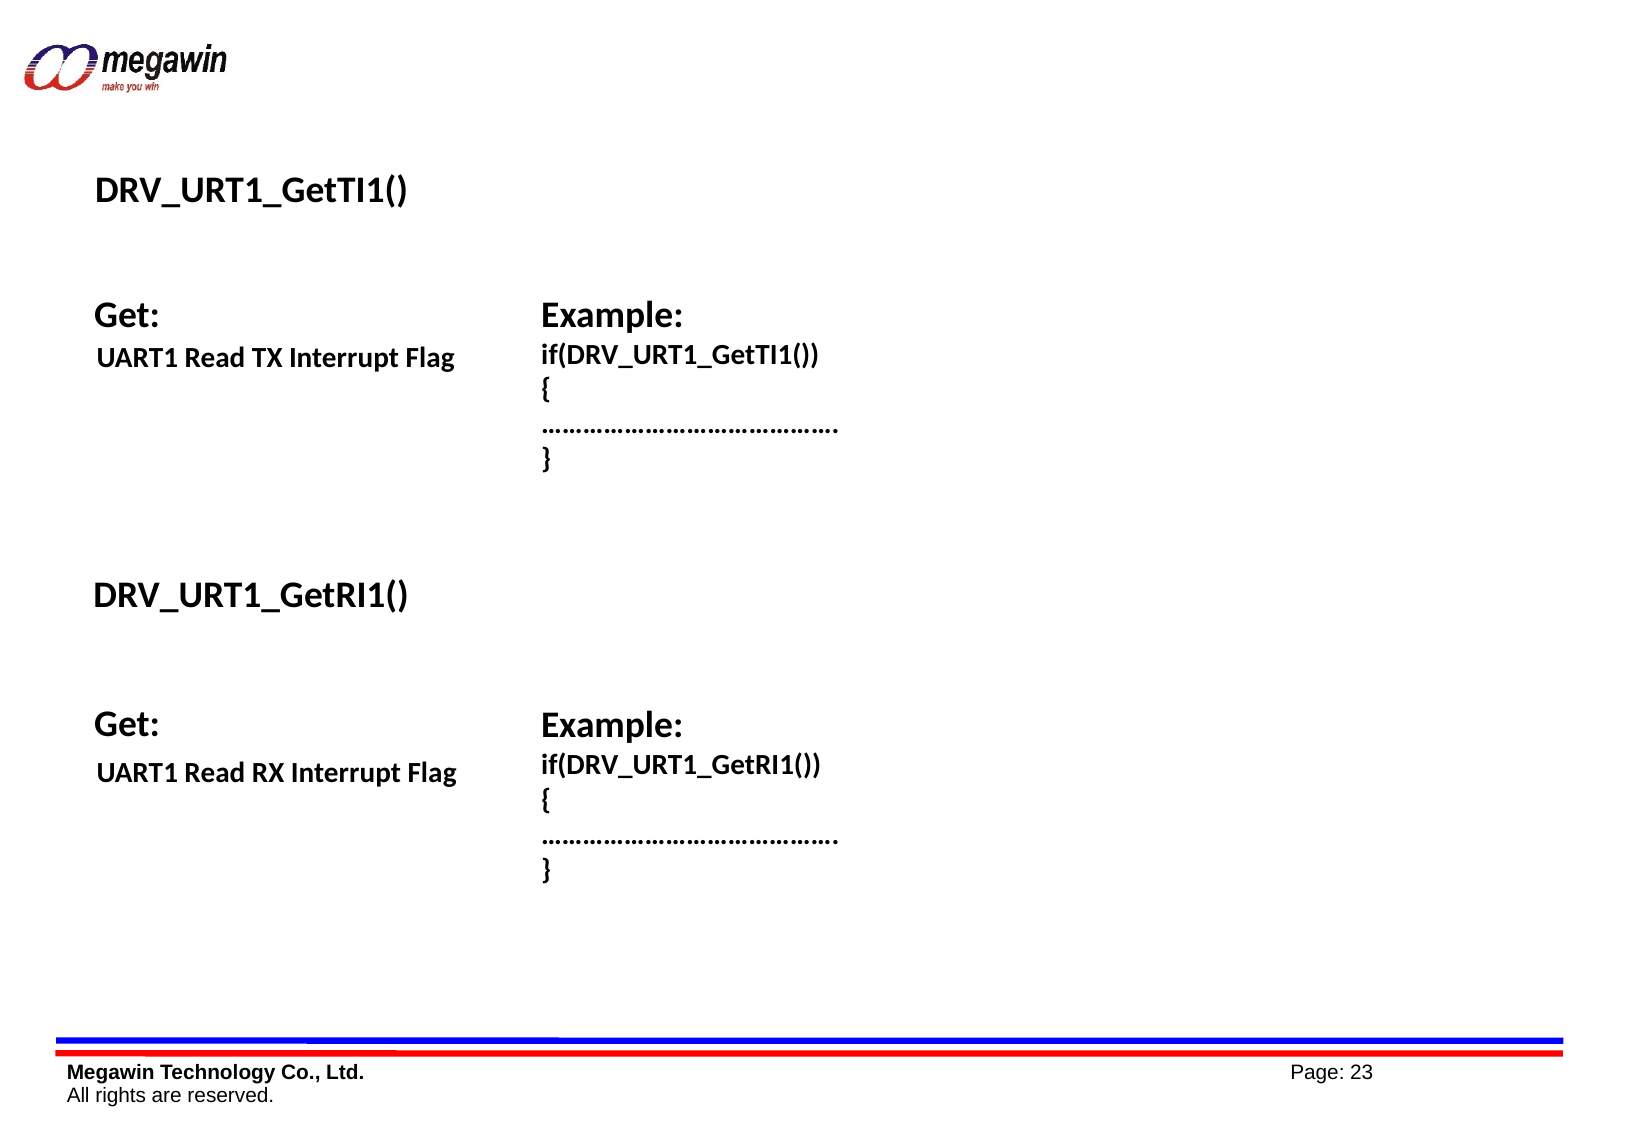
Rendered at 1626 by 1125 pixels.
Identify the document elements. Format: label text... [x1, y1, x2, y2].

text_box UART1 Read TX Interrupt Flag [81, 330, 470, 381]
text_box Get: [79, 282, 175, 343]
text_box Example: if(DRV_URT1_GetTI1()) { ……………………………………. } [526, 282, 1394, 518]
text_box DRV_URT1_GetTI1() [80, 157, 424, 217]
text_box UART1 Read RX Interrupt Flag [81, 745, 472, 796]
text_box Get: [79, 692, 175, 752]
text_box Example: if(DRV_URT1_GetRI1()) { ……………………………………. } [526, 692, 1605, 893]
picture [19, 37, 231, 97]
text_box DRV_URT1_GetRI1() [78, 562, 1008, 623]
